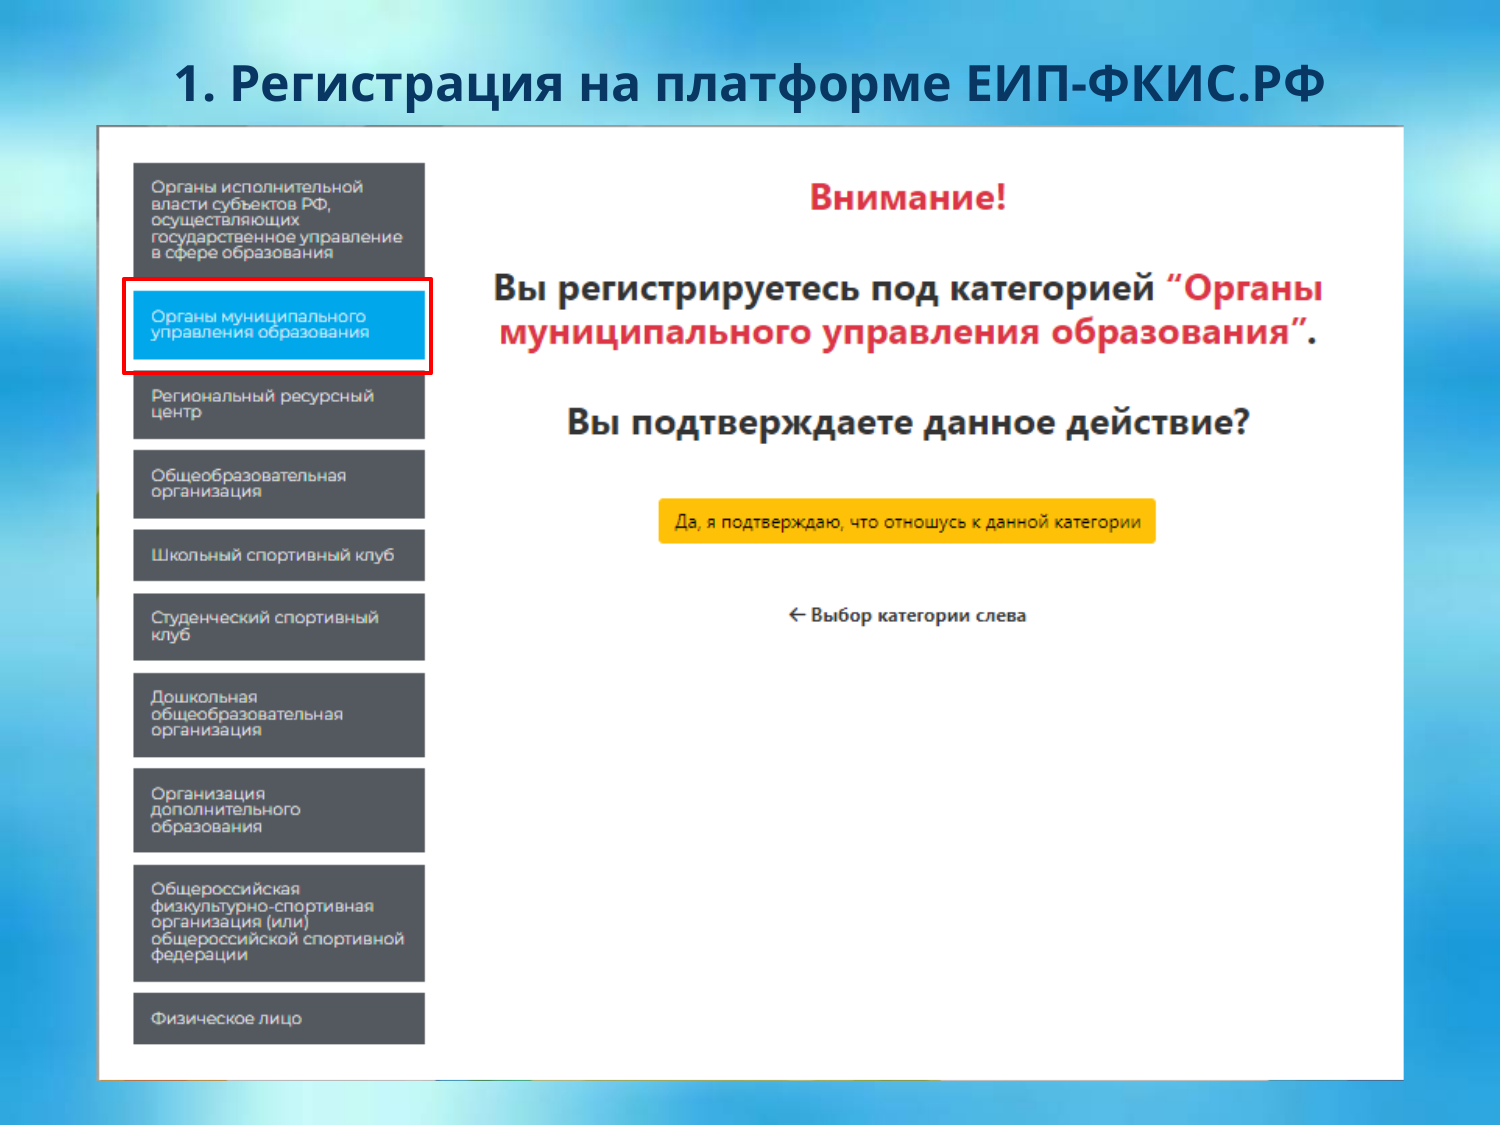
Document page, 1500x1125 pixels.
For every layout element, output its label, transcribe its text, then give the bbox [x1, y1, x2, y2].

picture [0, 0, 1500, 1125]
text_box 1. Регистрация на платформе ЕИП-ФКИС.РФ [149, 44, 1351, 120]
